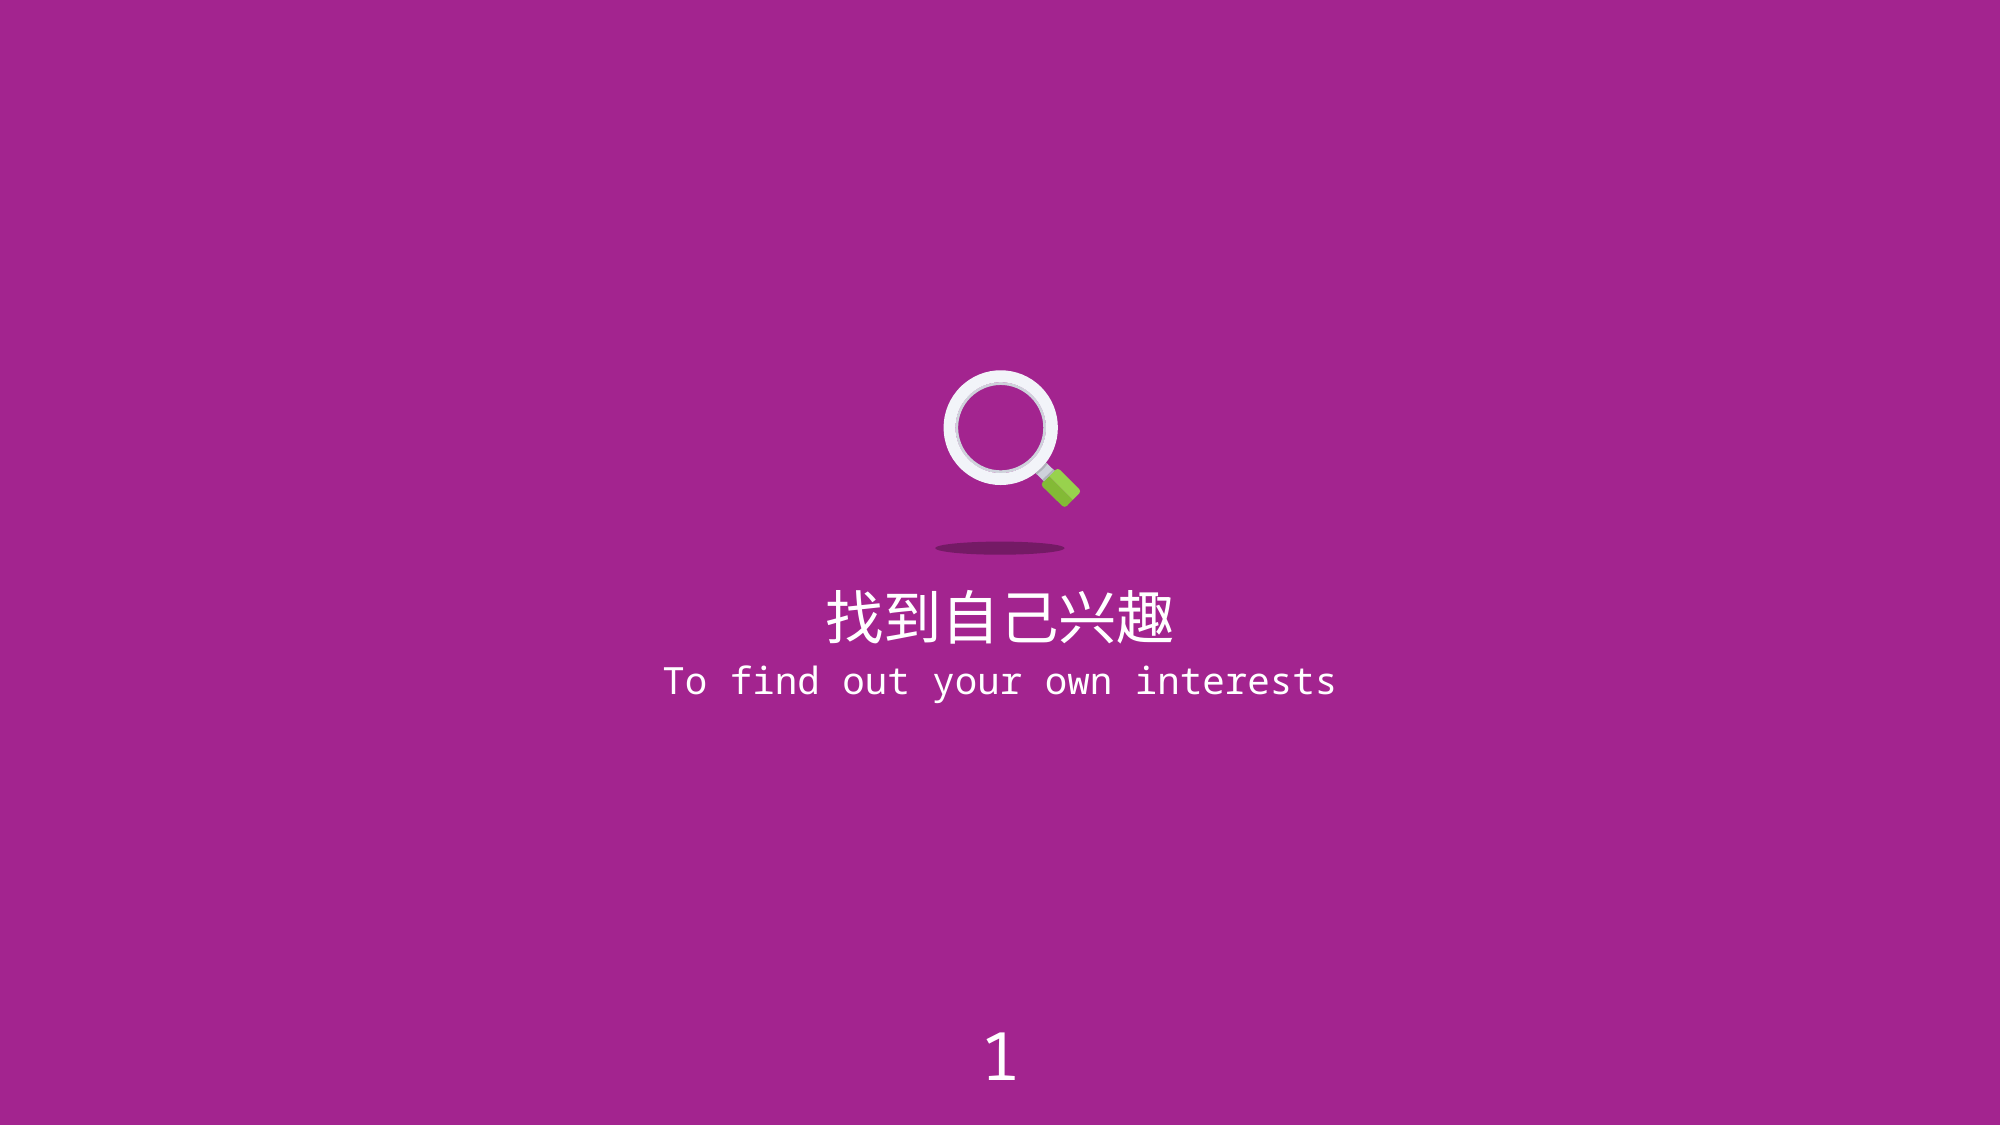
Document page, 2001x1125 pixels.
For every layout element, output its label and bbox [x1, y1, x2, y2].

text_box [742, 370, 1257, 711]
text_box [925, 1006, 1032, 1117]
